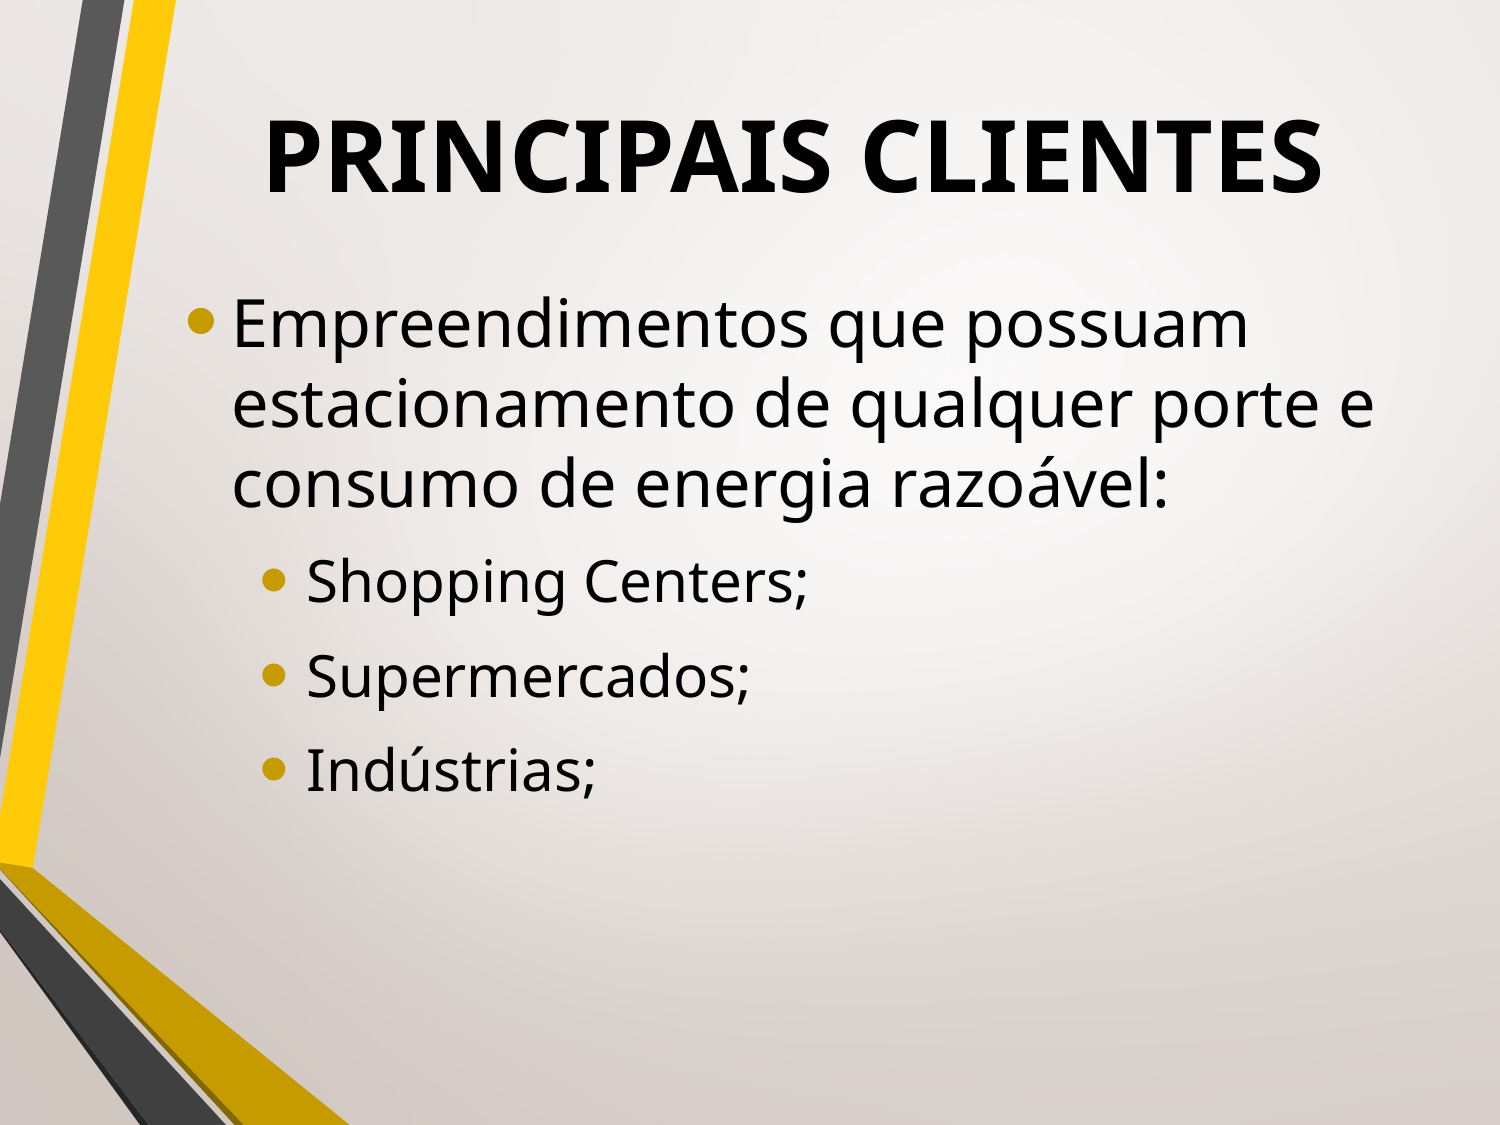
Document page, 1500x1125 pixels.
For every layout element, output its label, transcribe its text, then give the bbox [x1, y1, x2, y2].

list Empreendimentos que possuam estacionamento de qualquer porte e consumo de energia razoável: Shopping Centers; Supermercados; Indústrias; [169, 236, 1434, 953]
title PRINCIPAIS CLIENTES [161, 56, 1425, 248]
